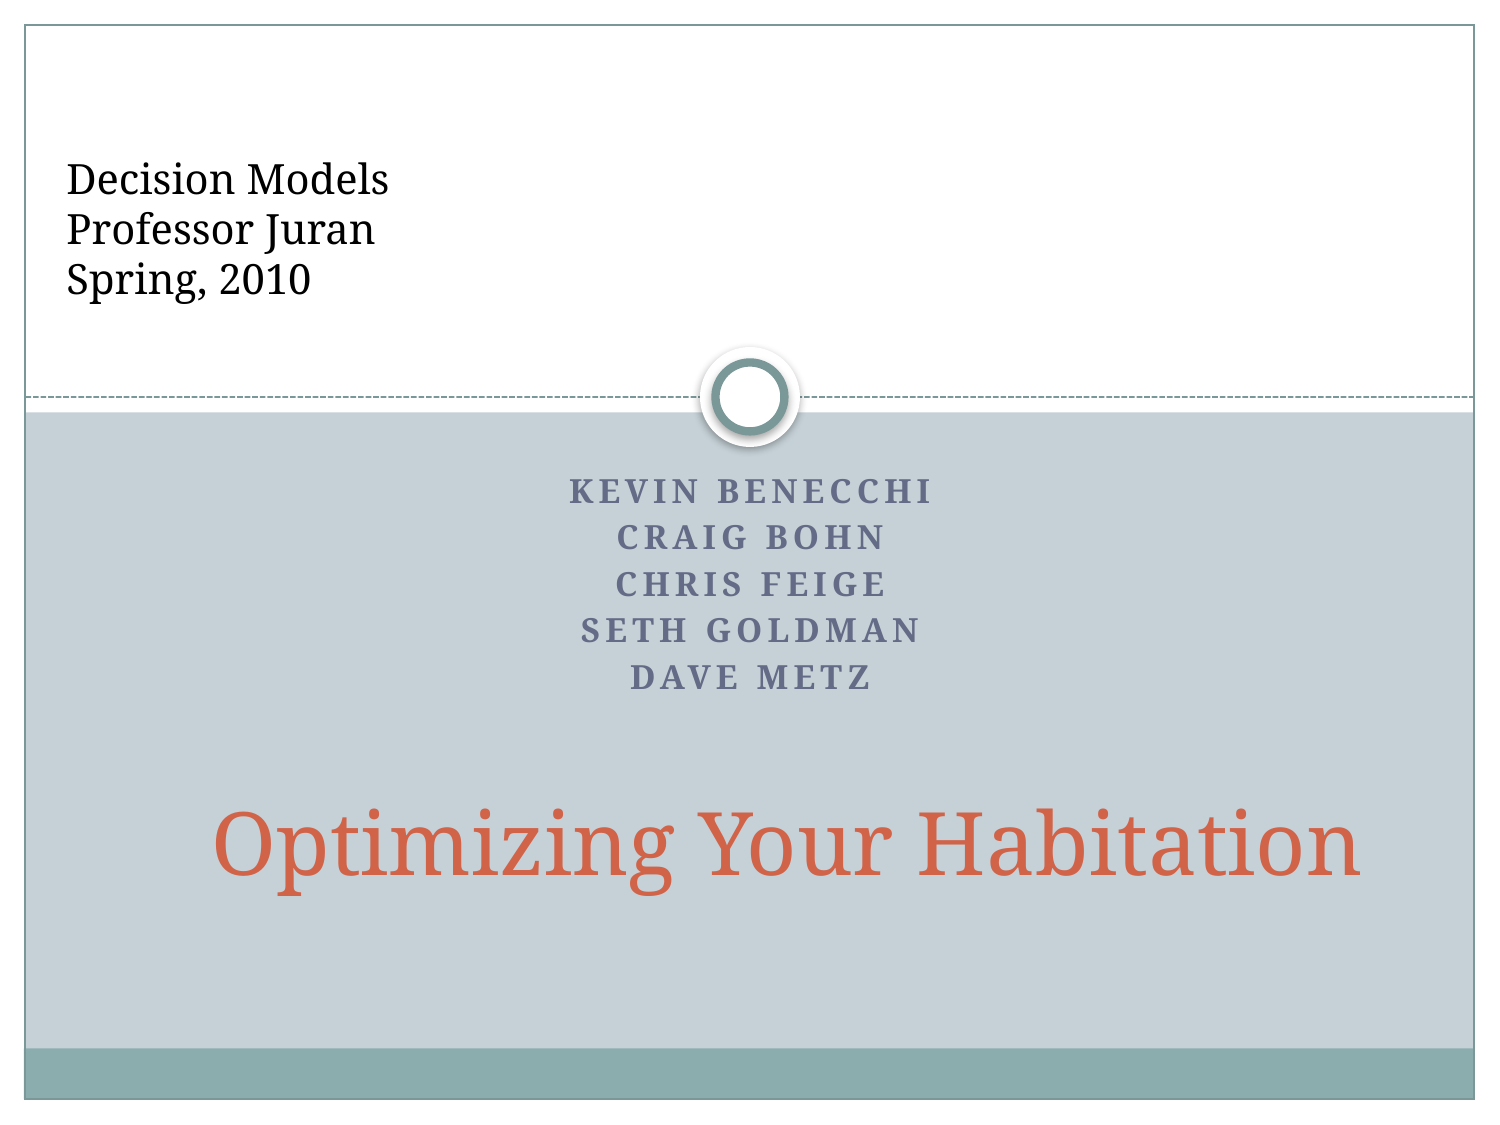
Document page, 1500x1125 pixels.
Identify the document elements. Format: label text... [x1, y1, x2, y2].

subtitle Kevin Benecchi Craig Bohn Chris Feige Seth Goldman Dave Metz [225, 462, 1275, 712]
text_box Decision Models Professor Juran Spring, 2010 [49, 62, 1325, 310]
title Optimizing Your Habitation [150, 712, 1425, 900]
